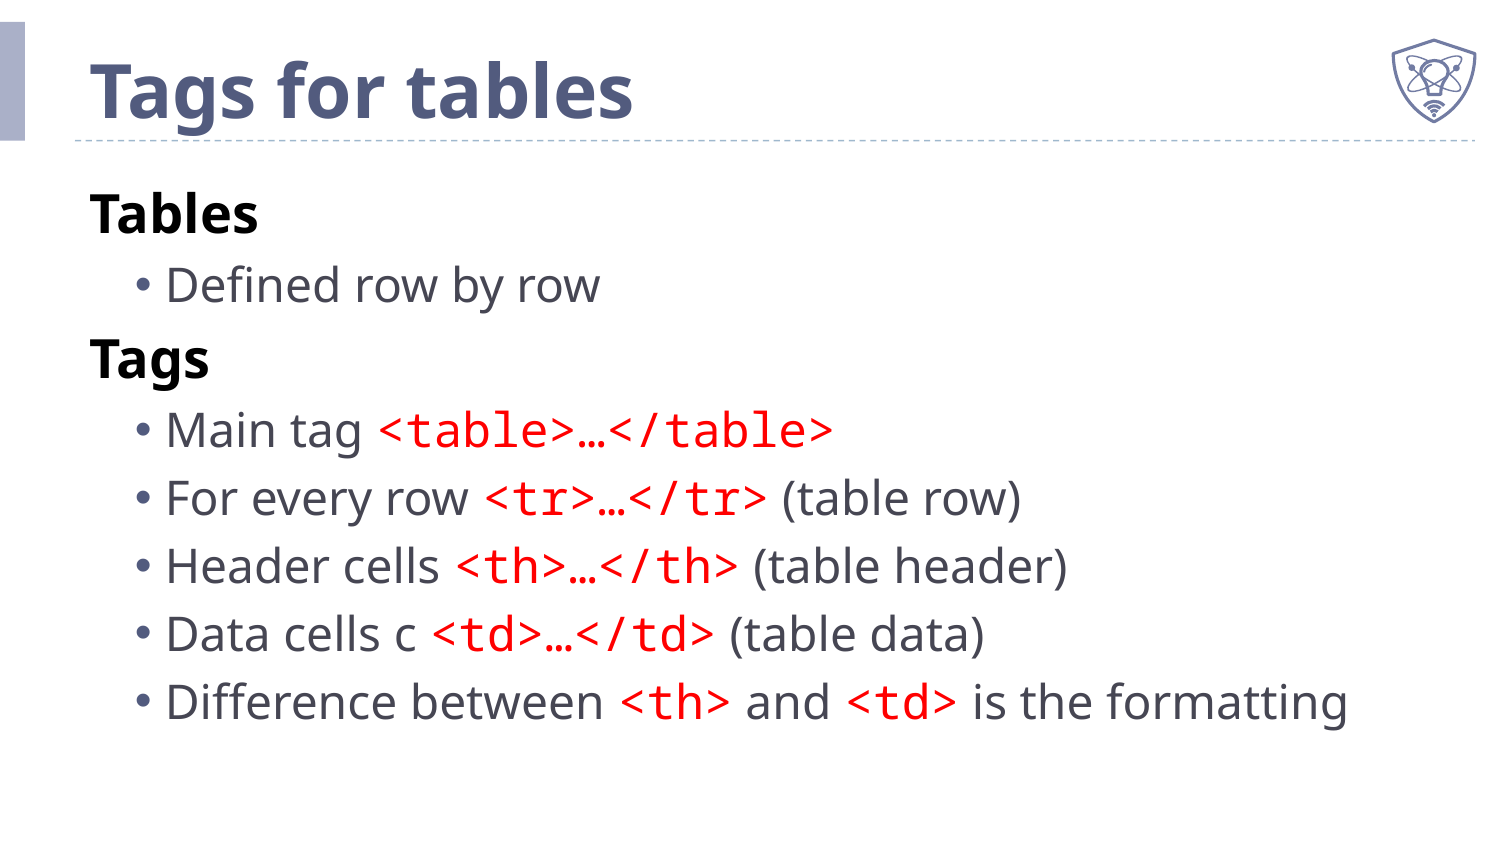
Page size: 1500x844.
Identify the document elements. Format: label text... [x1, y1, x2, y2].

list Tables Defined row by row Tags Main tag <table>…</table> For every row <tr>…</tr> (table row) Header cells <th>…</th> (table header) Data cells с <td>…</td> (table data) Difference between <th> and <td> is the formatting [75, 171, 1475, 835]
title Tags for tables [75, 18, 1475, 141]
